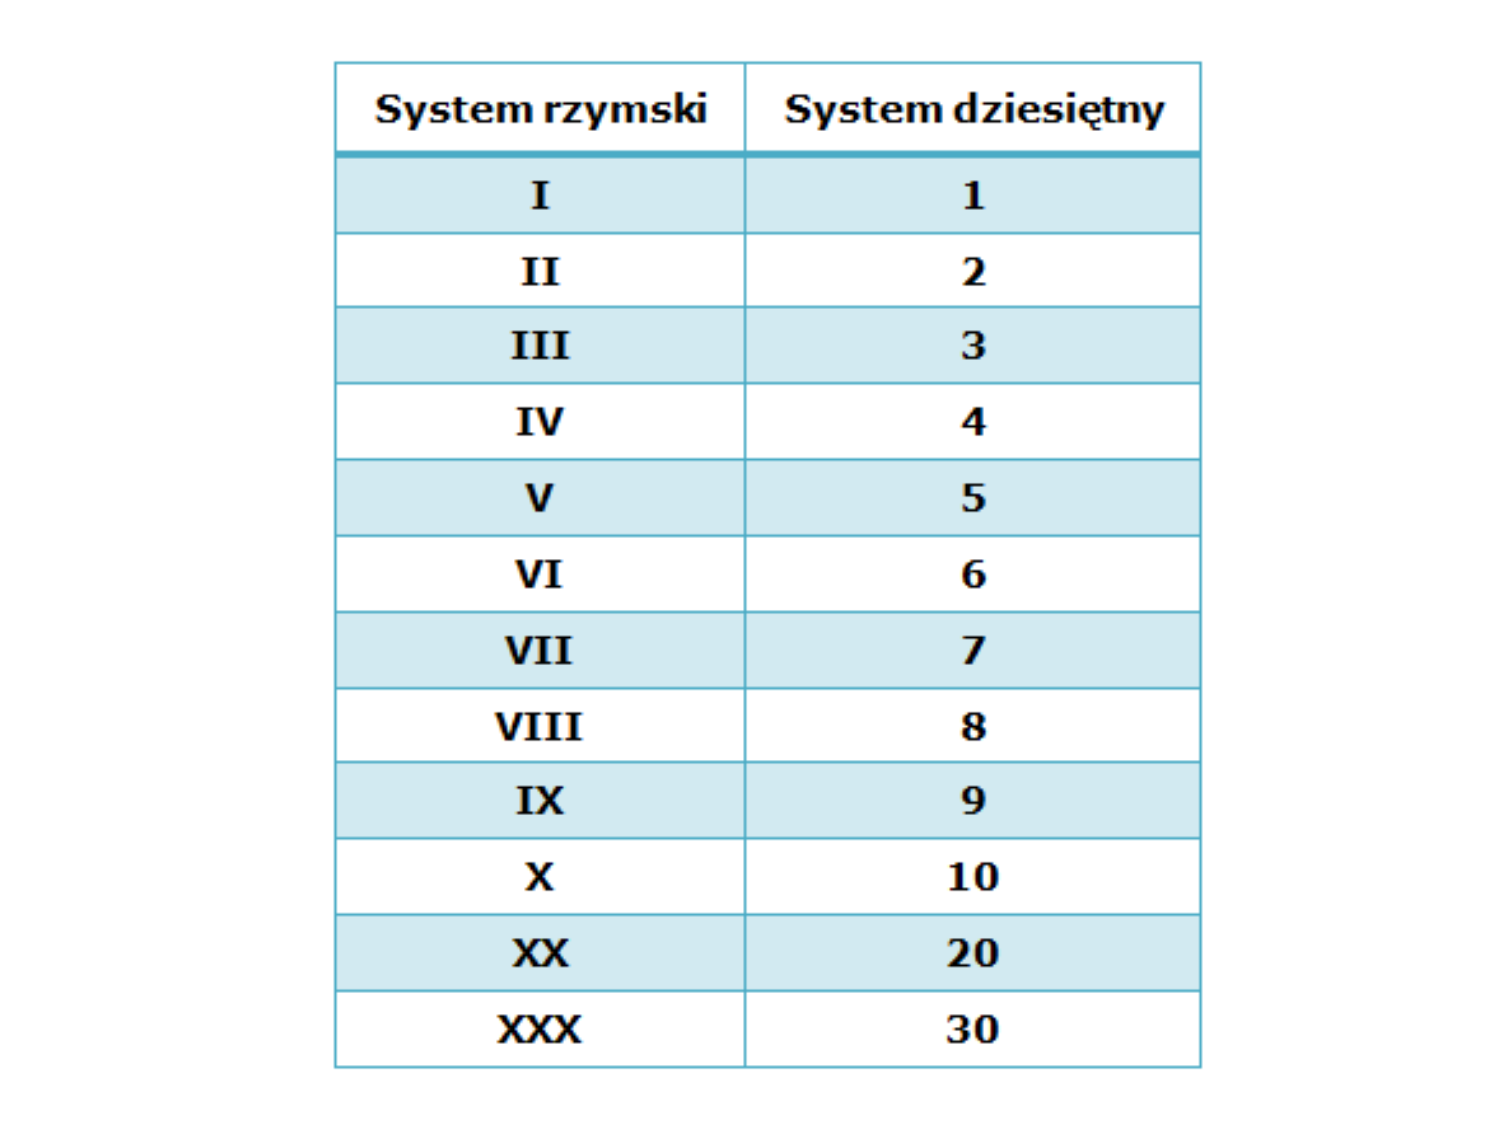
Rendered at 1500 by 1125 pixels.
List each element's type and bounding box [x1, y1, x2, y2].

picture [312, 42, 1223, 1088]
